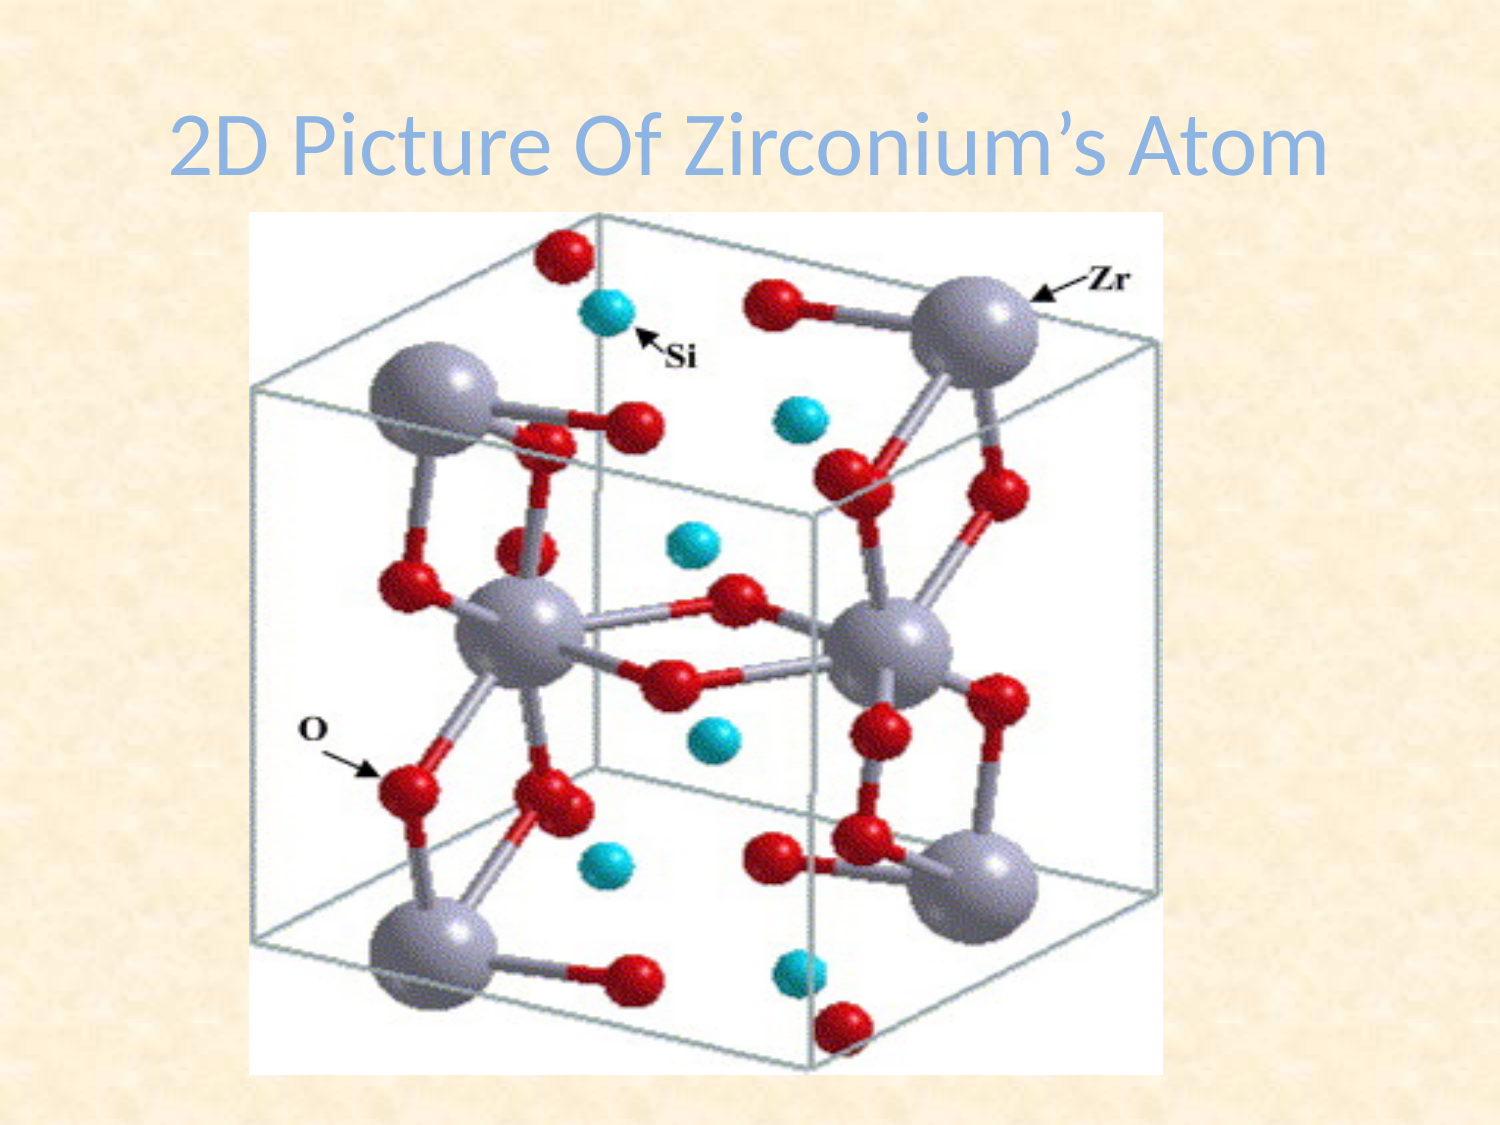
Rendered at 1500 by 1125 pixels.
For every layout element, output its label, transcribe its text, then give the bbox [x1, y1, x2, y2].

title 2D Picture Of Zirconium’s Atom [75, 45, 1425, 233]
picture [0, 0, 1500, 1125]
